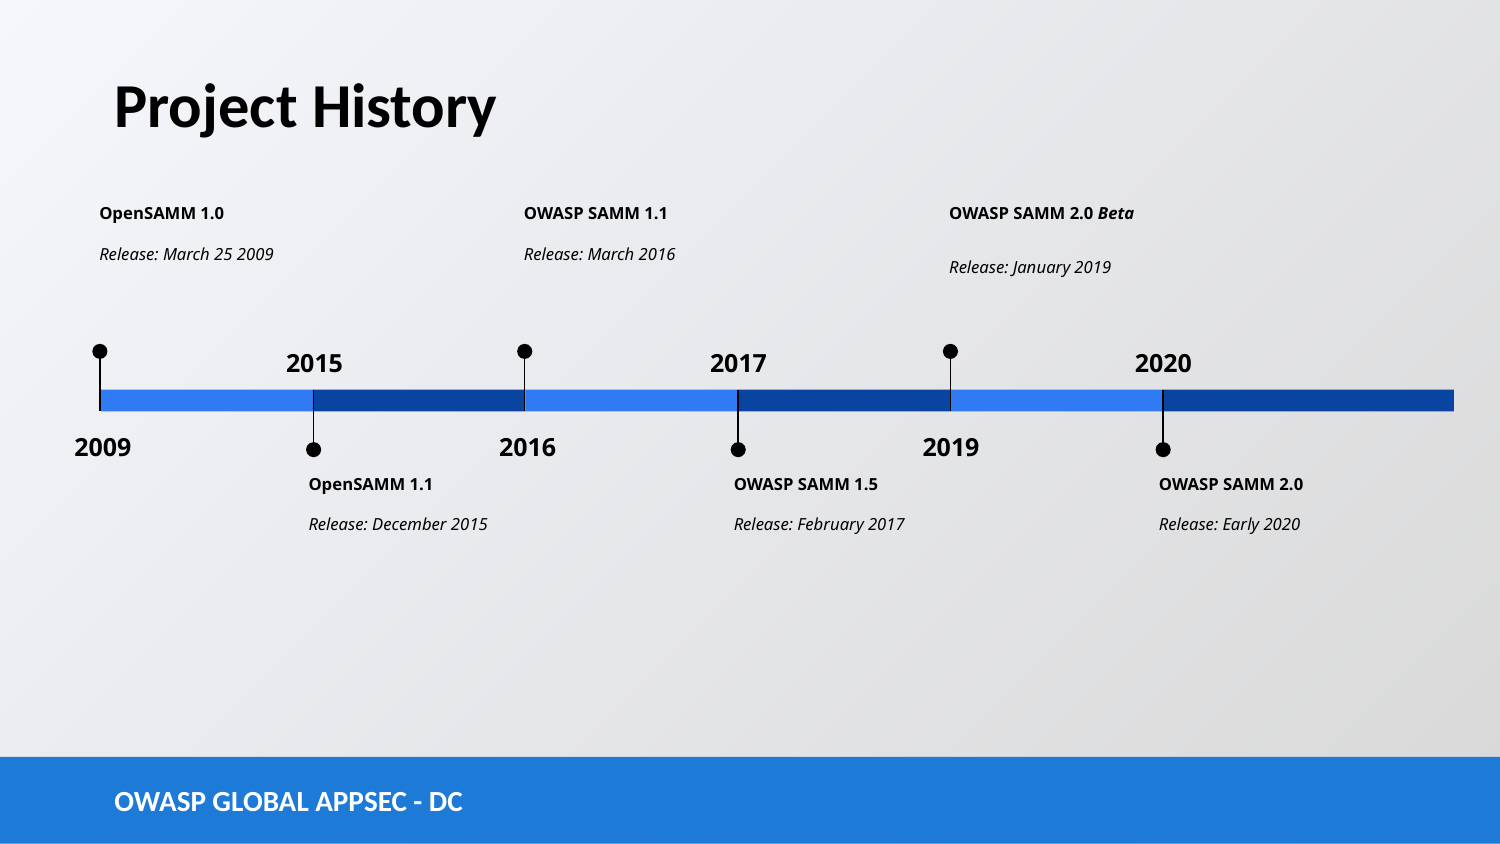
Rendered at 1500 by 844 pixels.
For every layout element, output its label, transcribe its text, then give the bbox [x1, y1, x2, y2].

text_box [253, 327, 570, 615]
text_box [889, 188, 1211, 474]
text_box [1102, 327, 1455, 615]
title Project History [103, 25, 1397, 189]
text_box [45, 188, 361, 474]
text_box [677, 327, 996, 615]
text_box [470, 188, 786, 474]
